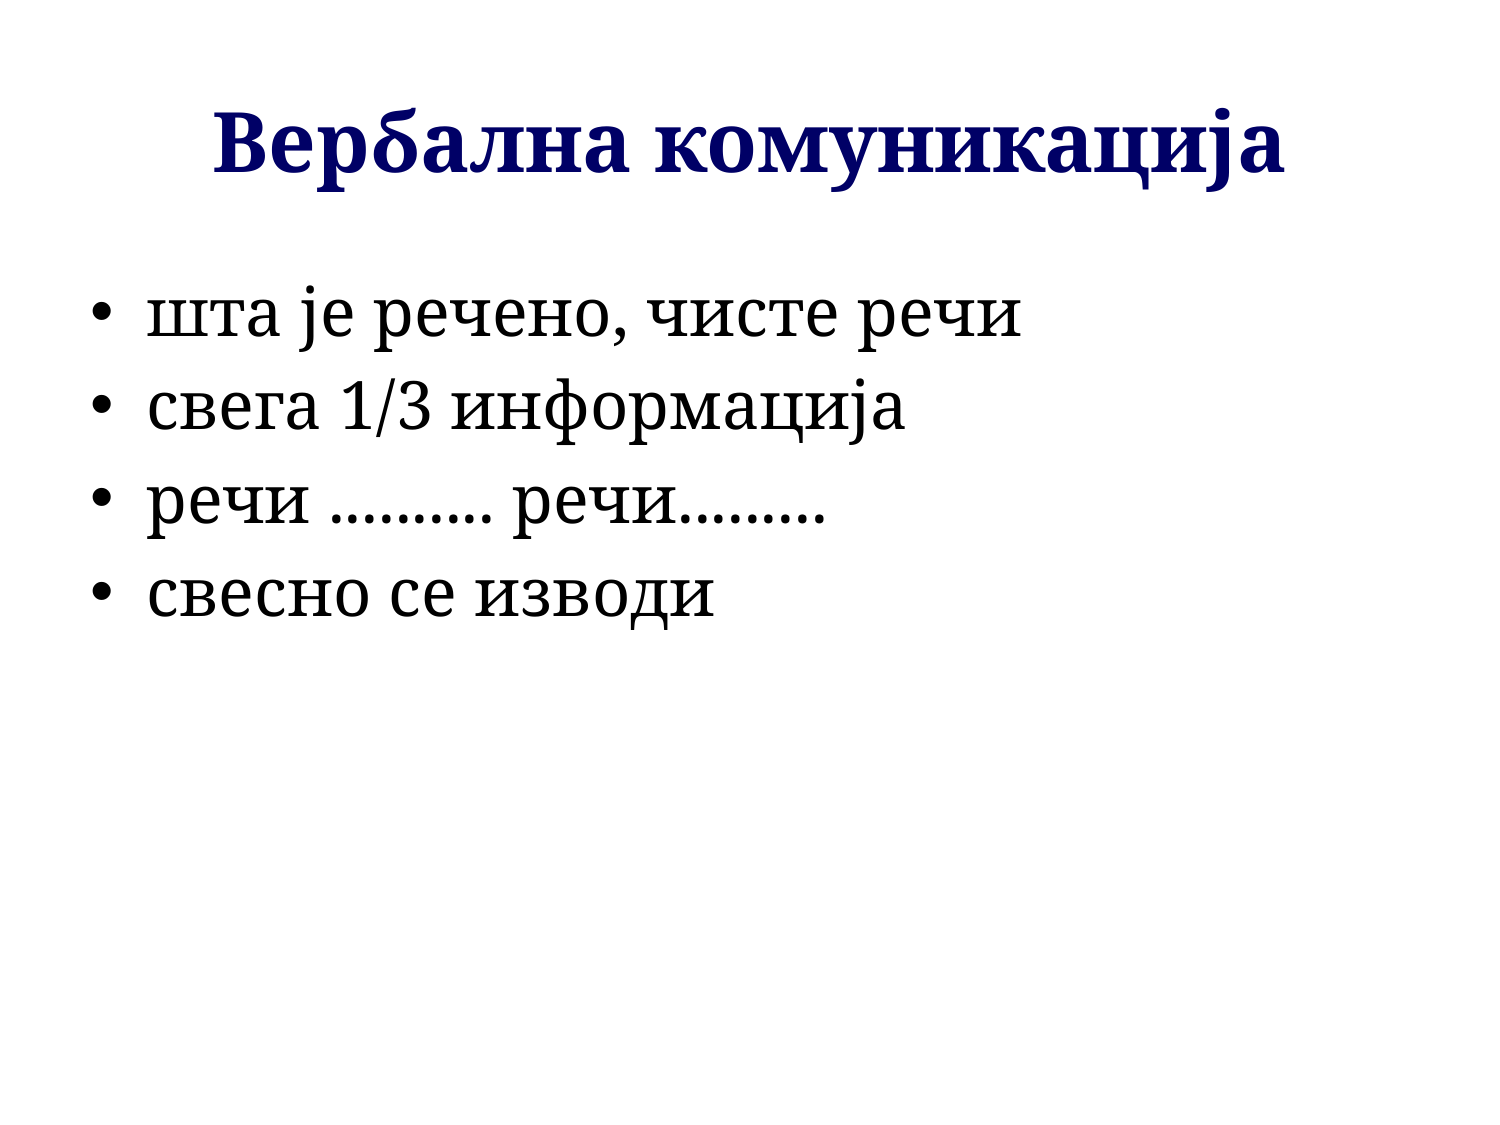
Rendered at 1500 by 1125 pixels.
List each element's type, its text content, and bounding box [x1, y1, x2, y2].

title Вербална комуникација [75, 45, 1425, 233]
list шта је речено, чисте речи свега 1/3 информација речи .......... речи......... свесно се изводи [75, 262, 1425, 1005]
